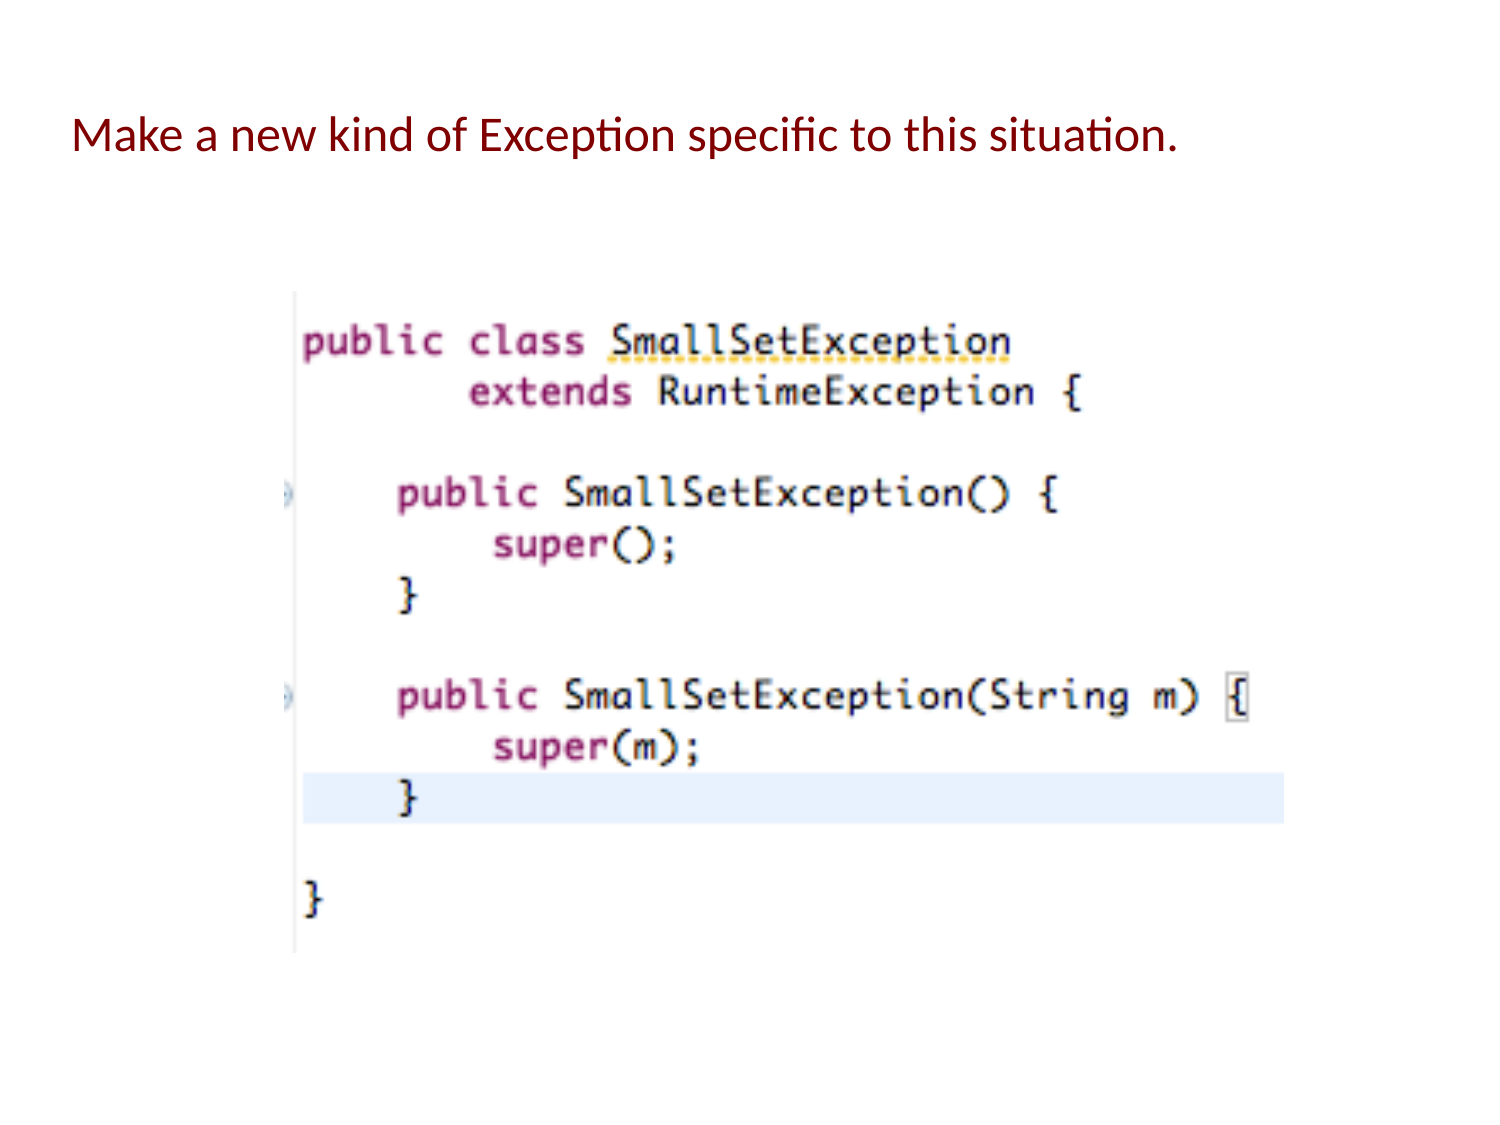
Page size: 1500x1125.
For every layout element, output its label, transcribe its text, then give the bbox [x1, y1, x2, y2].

picture [283, 290, 1284, 953]
text_box Make a new kind of Exception specific to this situation. [56, 94, 1330, 169]
